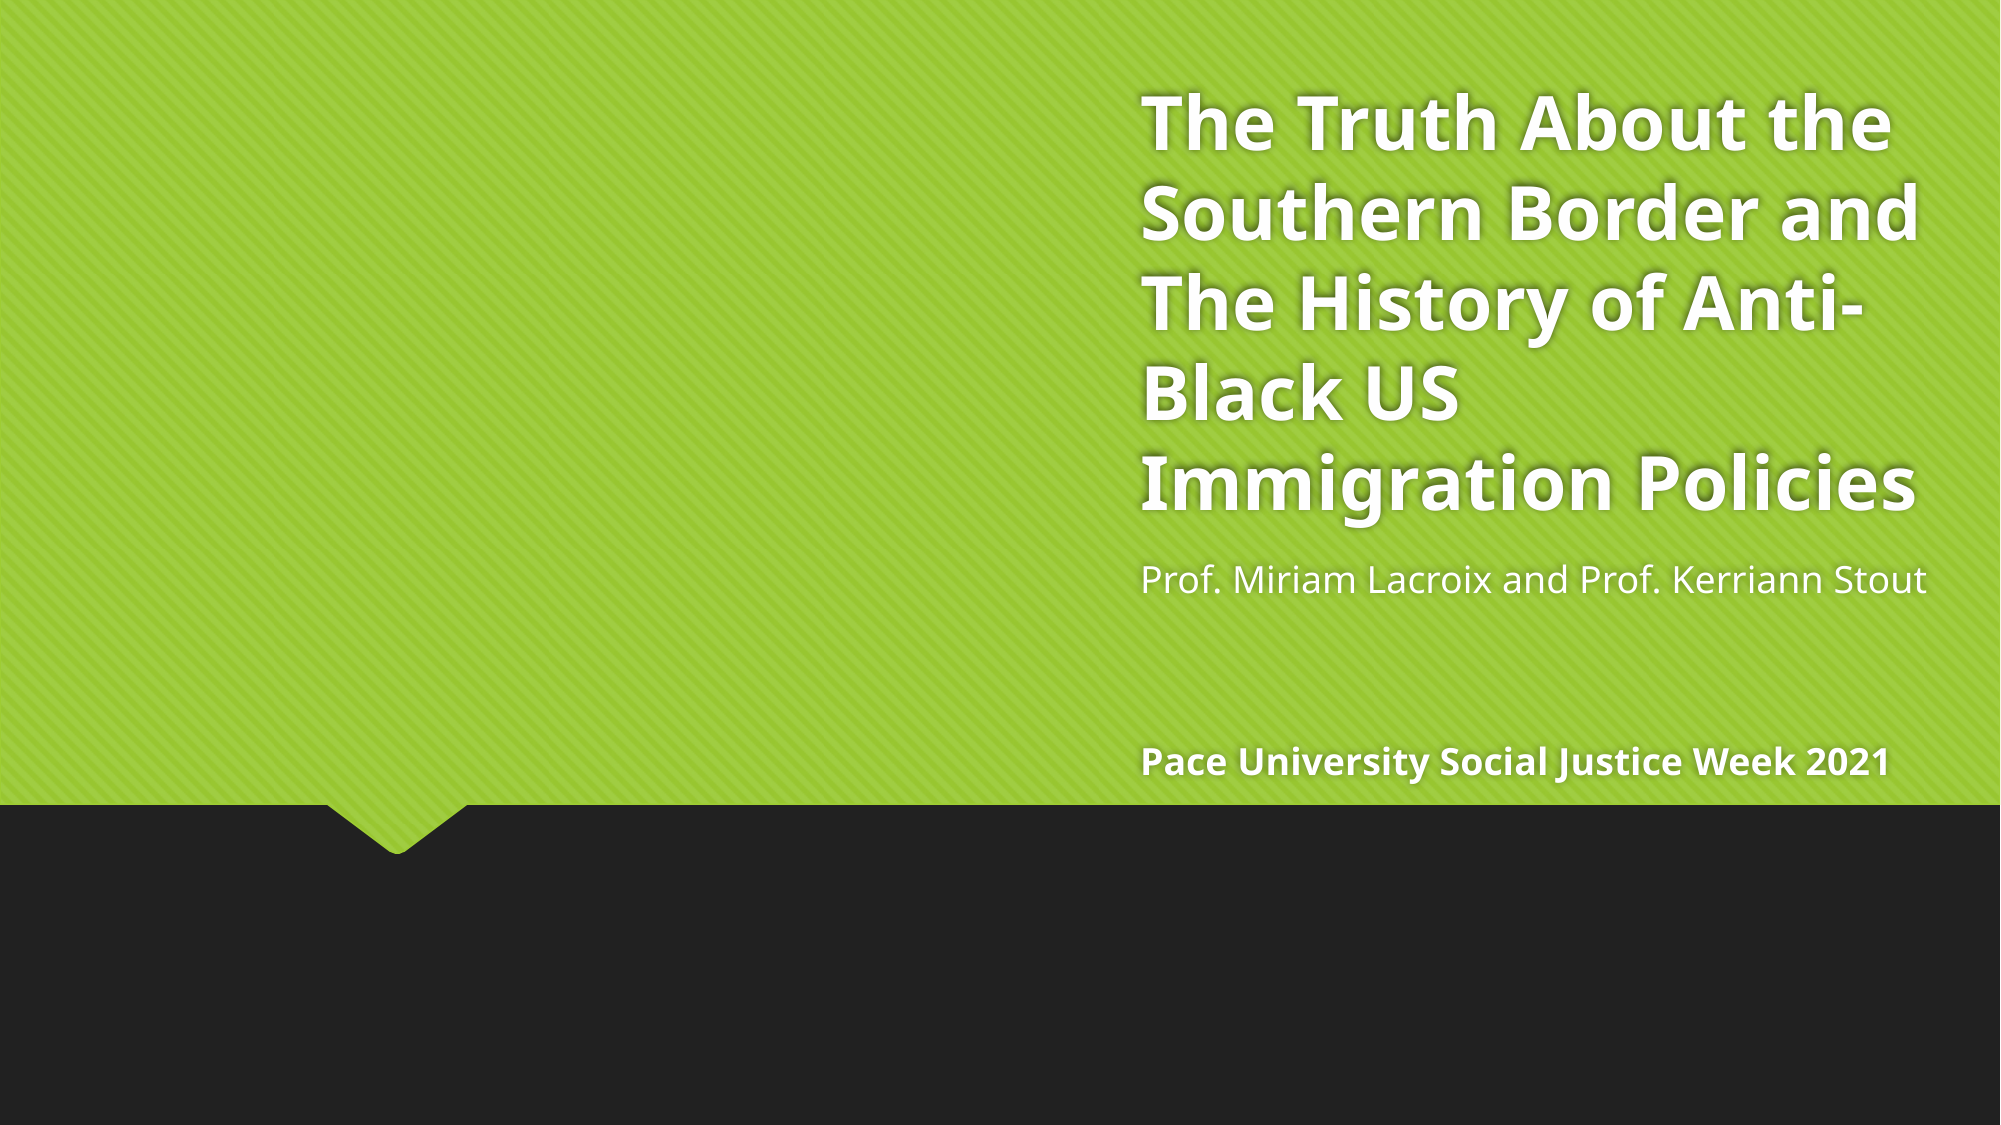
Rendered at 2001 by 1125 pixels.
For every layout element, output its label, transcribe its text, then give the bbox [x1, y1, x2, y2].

subtitle Prof. Miriam Lacroix and Prof. Kerriann Stout [1125, 548, 2000, 632]
title The Truth About the Southern Border and The History of Anti-Black US Immigration Policies [1125, 157, 1962, 533]
text_box Pace University Social Justice Week 2021 [1125, 730, 1962, 981]
